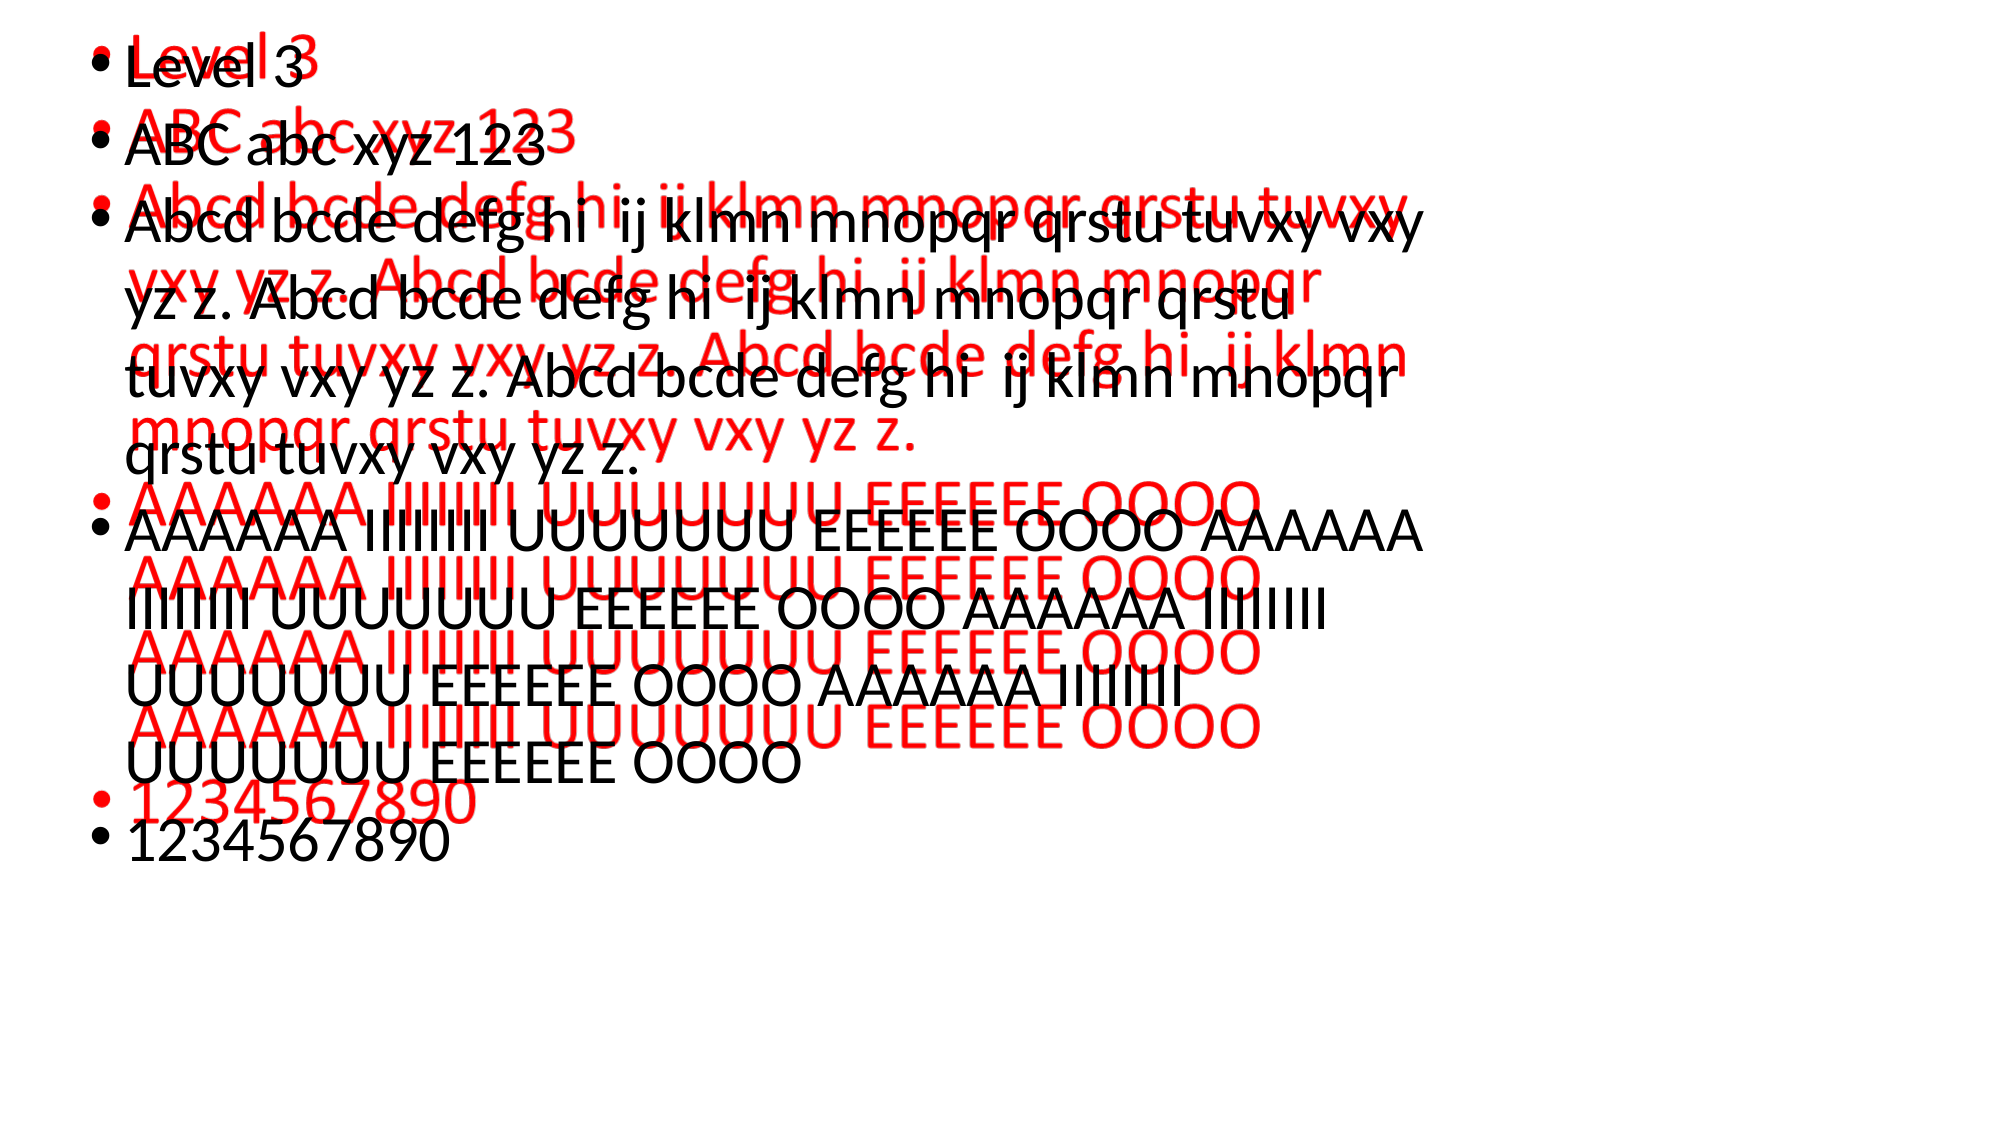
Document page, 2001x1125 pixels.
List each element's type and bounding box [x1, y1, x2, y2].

picture [50, 0, 1453, 891]
